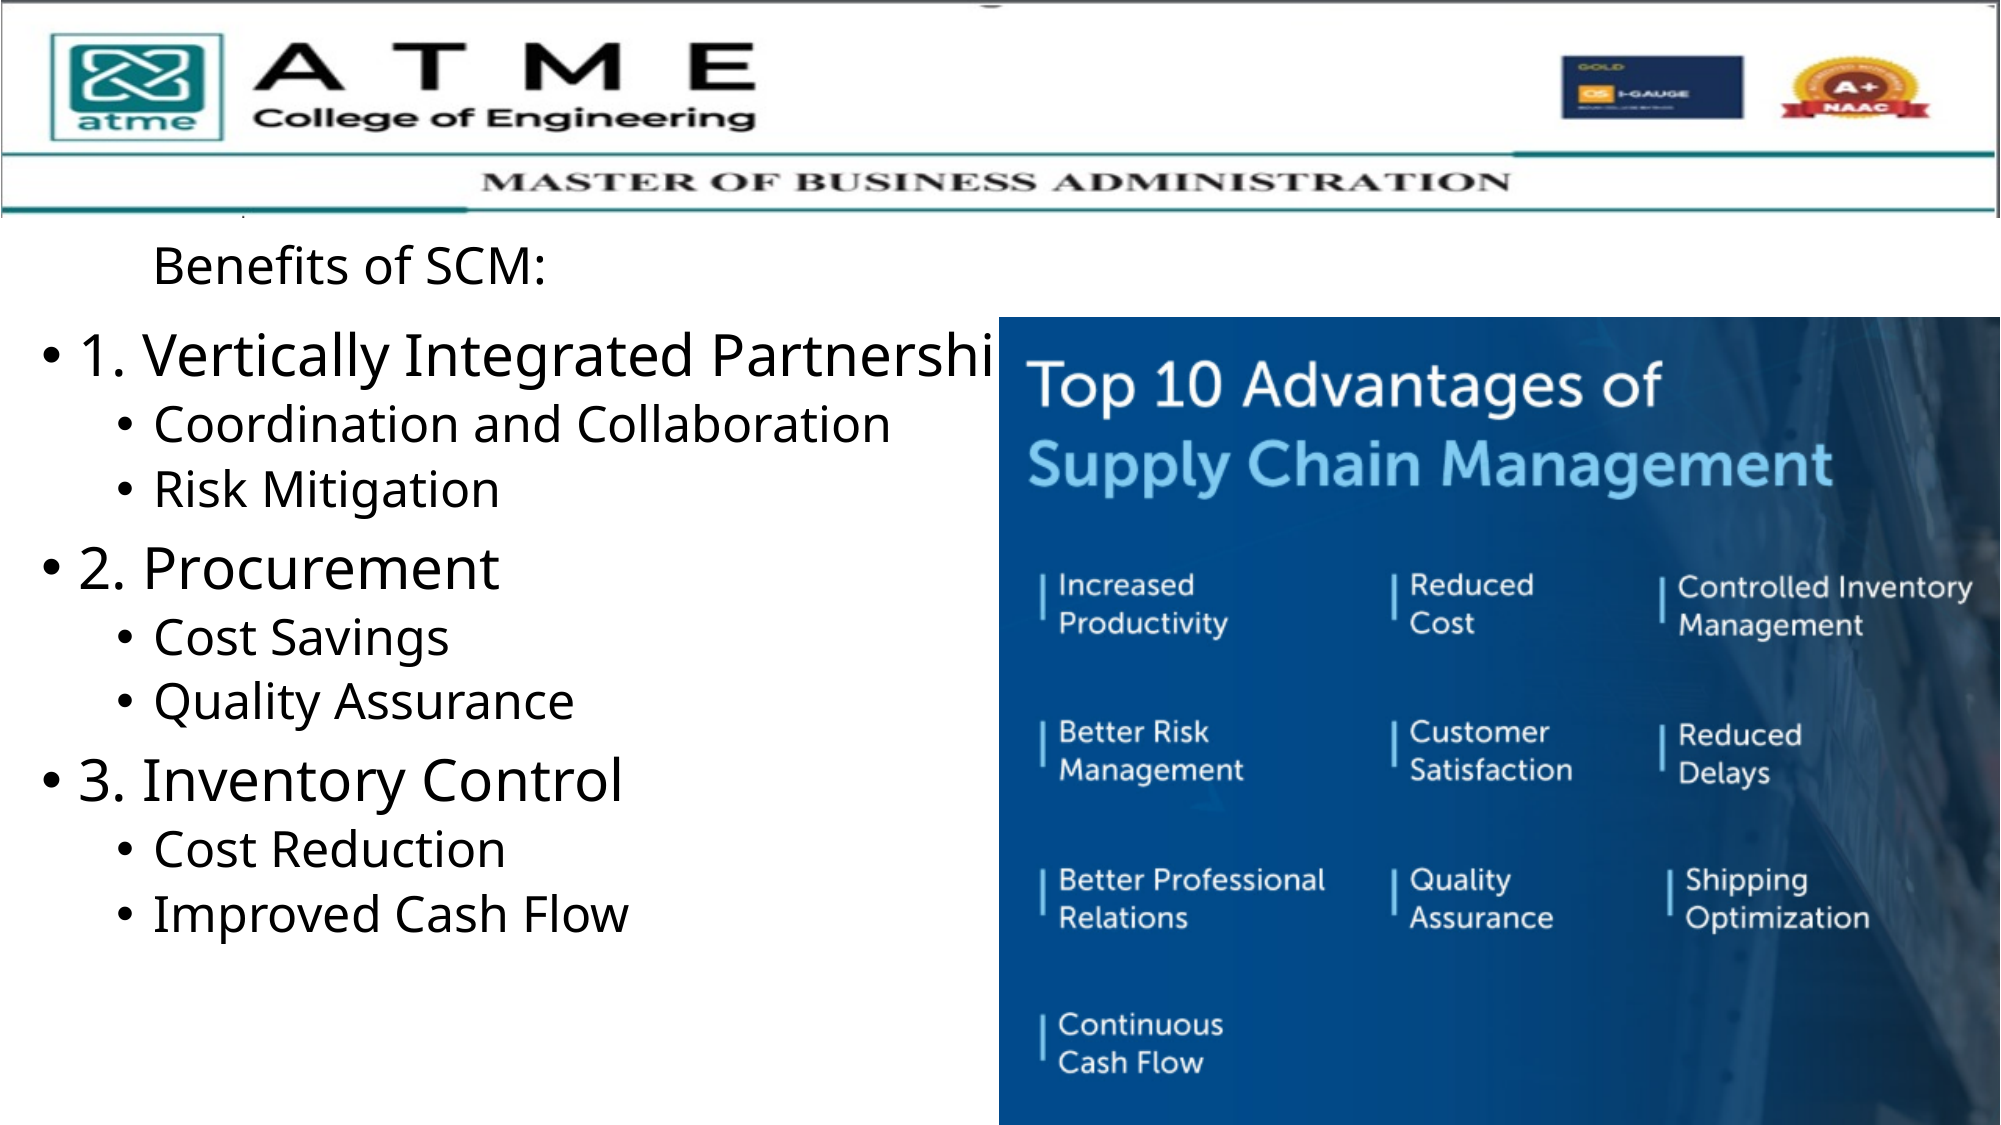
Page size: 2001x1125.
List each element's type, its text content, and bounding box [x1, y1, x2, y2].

picture [999, 316, 2000, 1125]
picture [1, 0, 2000, 218]
list 1. Vertically Integrated Partnerships: Coordination and Collaboration Risk Mitigation 2. Procurement Cost Savings Quality Assurance 3. Inventory Control Cost Reduction Improved Cash Flow [26, 318, 999, 1097]
title Benefits of SCM: [137, 232, 1863, 304]
